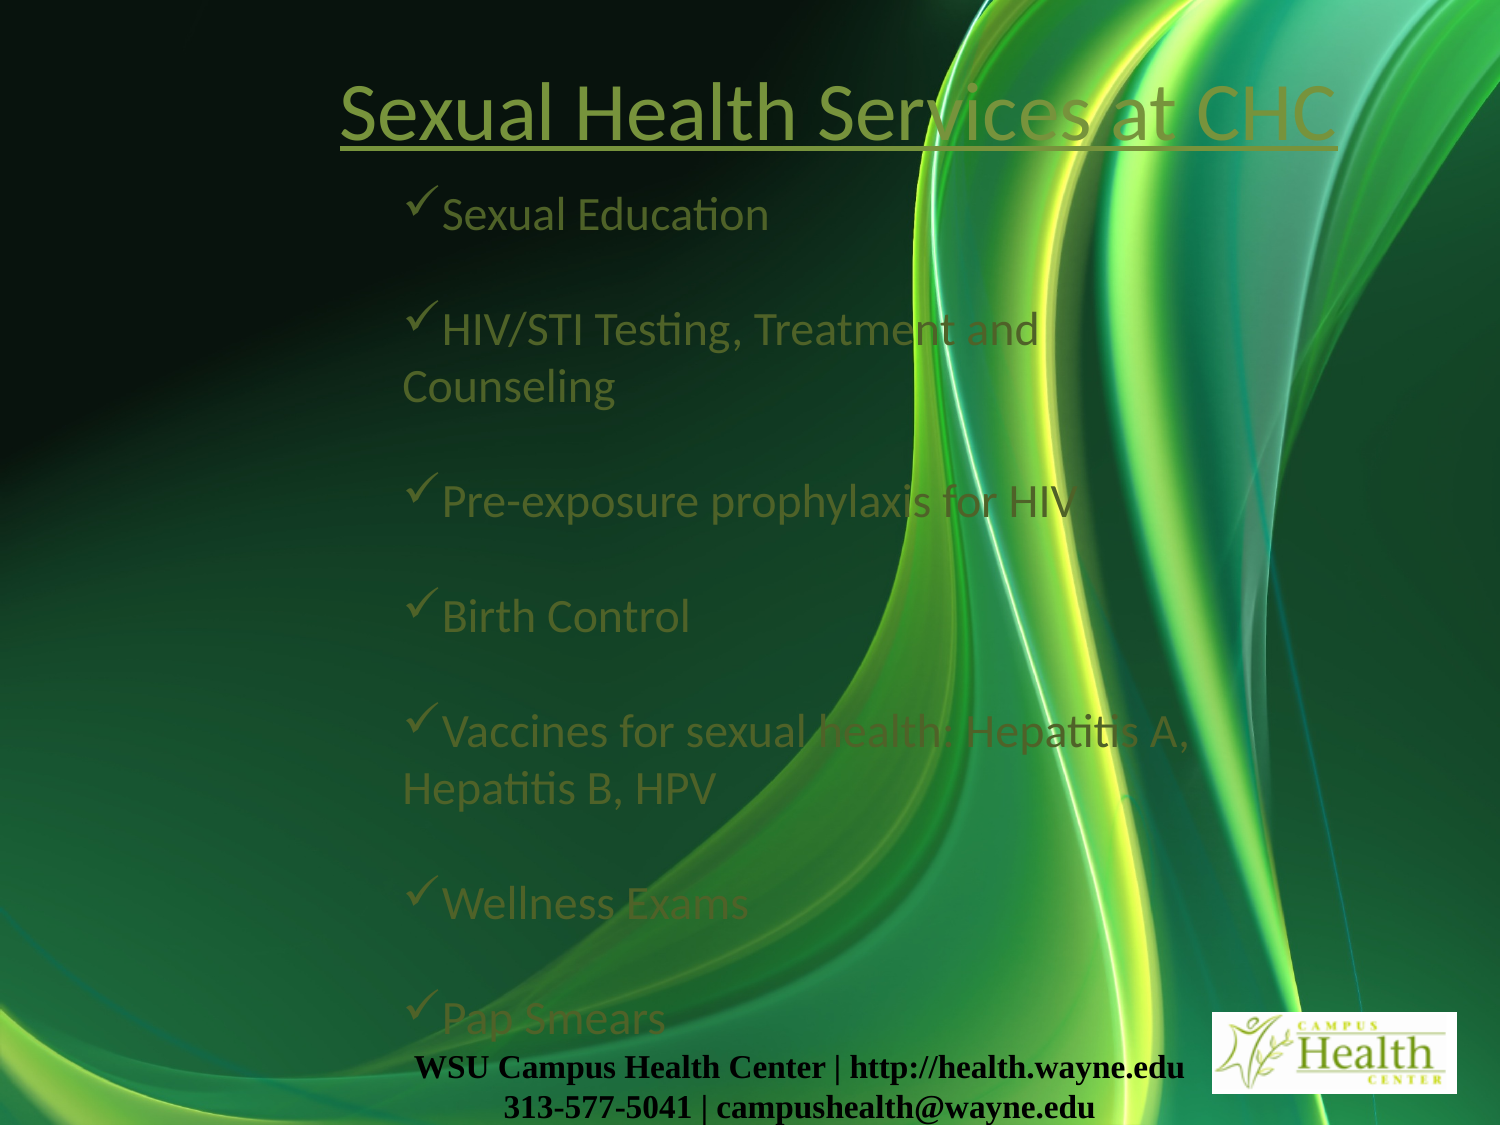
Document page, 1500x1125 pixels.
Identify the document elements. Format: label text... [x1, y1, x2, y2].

picture [0, 0, 1500, 1125]
text_box Sexual Health Services at CHC [324, 50, 1500, 165]
text_box Sexual Education HIV/STI Testing, Treatment and Counseling Pre-exposure prophylaxis for HIV Birth Control Vaccines for sexual health: Hepatitis A, Hepatitis B, HPV Wellness Exams Pap Smears [387, 174, 1250, 1125]
text_box WSU Campus Health Center | http://health.wayne.edu 313-577-5041 | campushealth@wayne.edu [387, 1037, 1213, 1125]
